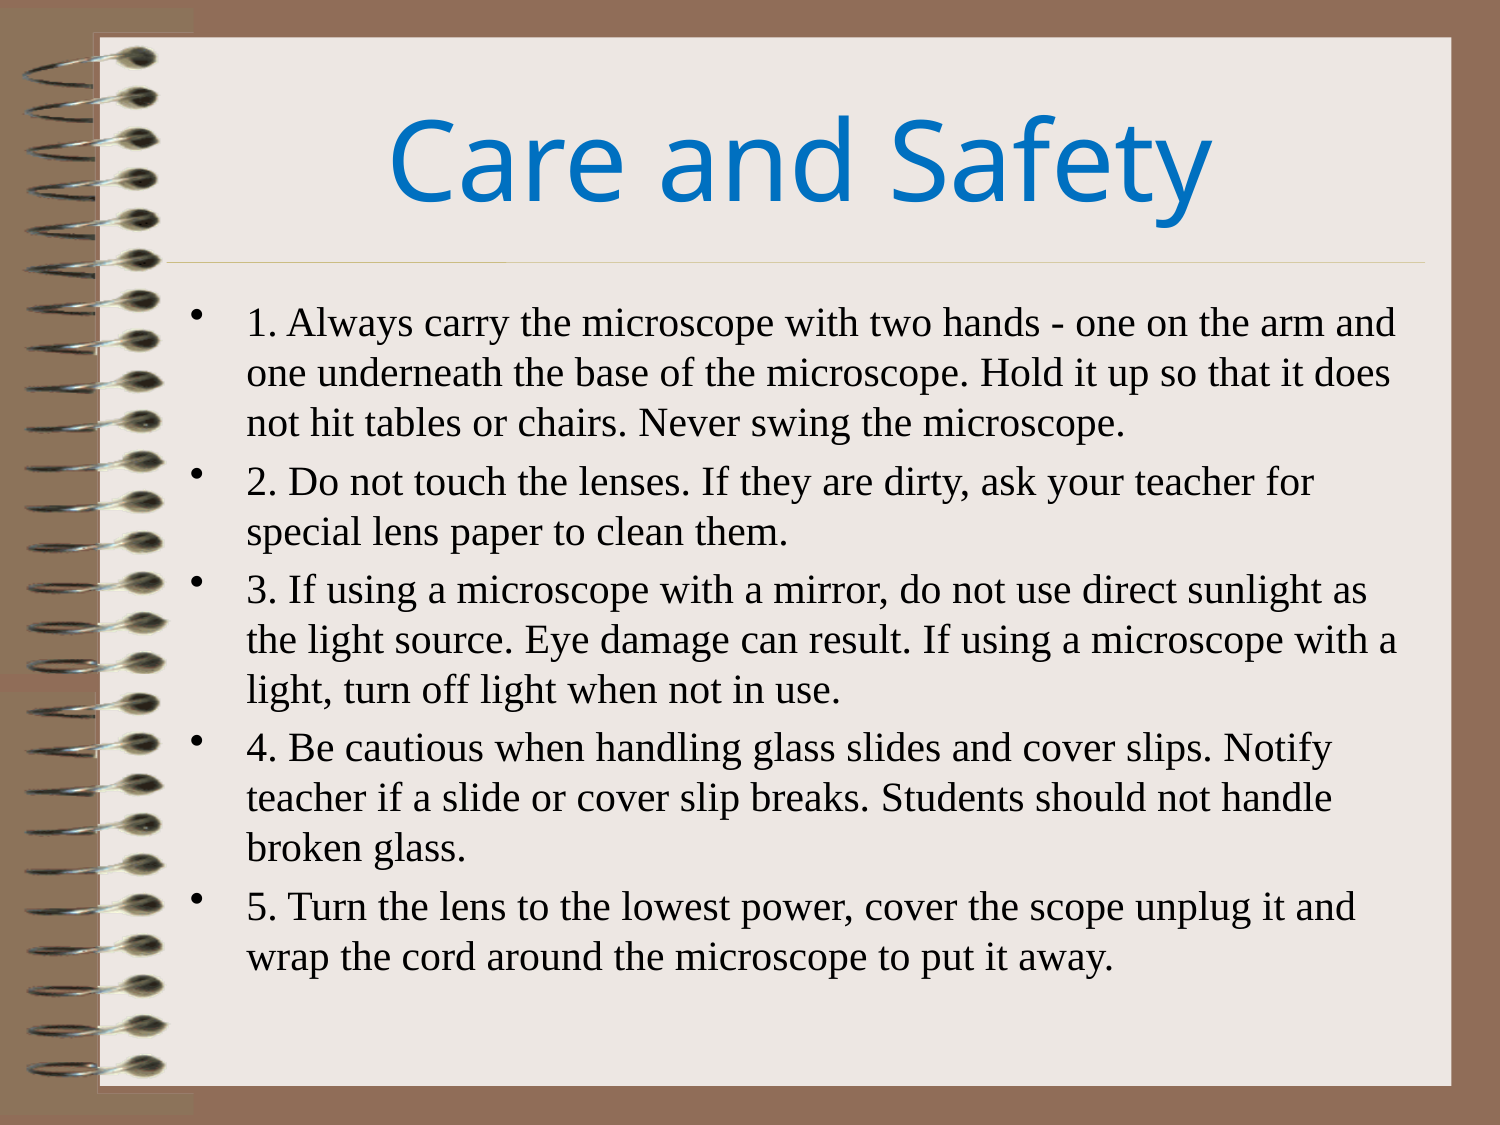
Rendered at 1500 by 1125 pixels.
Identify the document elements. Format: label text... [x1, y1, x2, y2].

picture [0, 8, 194, 674]
title Care and Safety [174, 62, 1426, 251]
picture [0, 692, 194, 1115]
list 1. Always carry the microscope with two hands - one on the arm and one underneath the base of the microscope. Hold it up so that it does not hit tables or chairs. Never swing the microscope. 2. Do not touch the lenses. If they are dirty, ask your teacher for special lens paper to clean them. 3. If using a microscope with a mirror, do not use direct sunlight as the light source. Eye damage can result. If using a microscope with a light, turn off light when not in use. 4. Be cautious when handling glass slides and cover slips. Notify teacher if a slide or cover slip breaks. Students should not handle broken glass. 5. Turn the lens to the lowest power, cover the scope unplug it and wrap the cord around the microscope to put it away. [174, 287, 1426, 1026]
